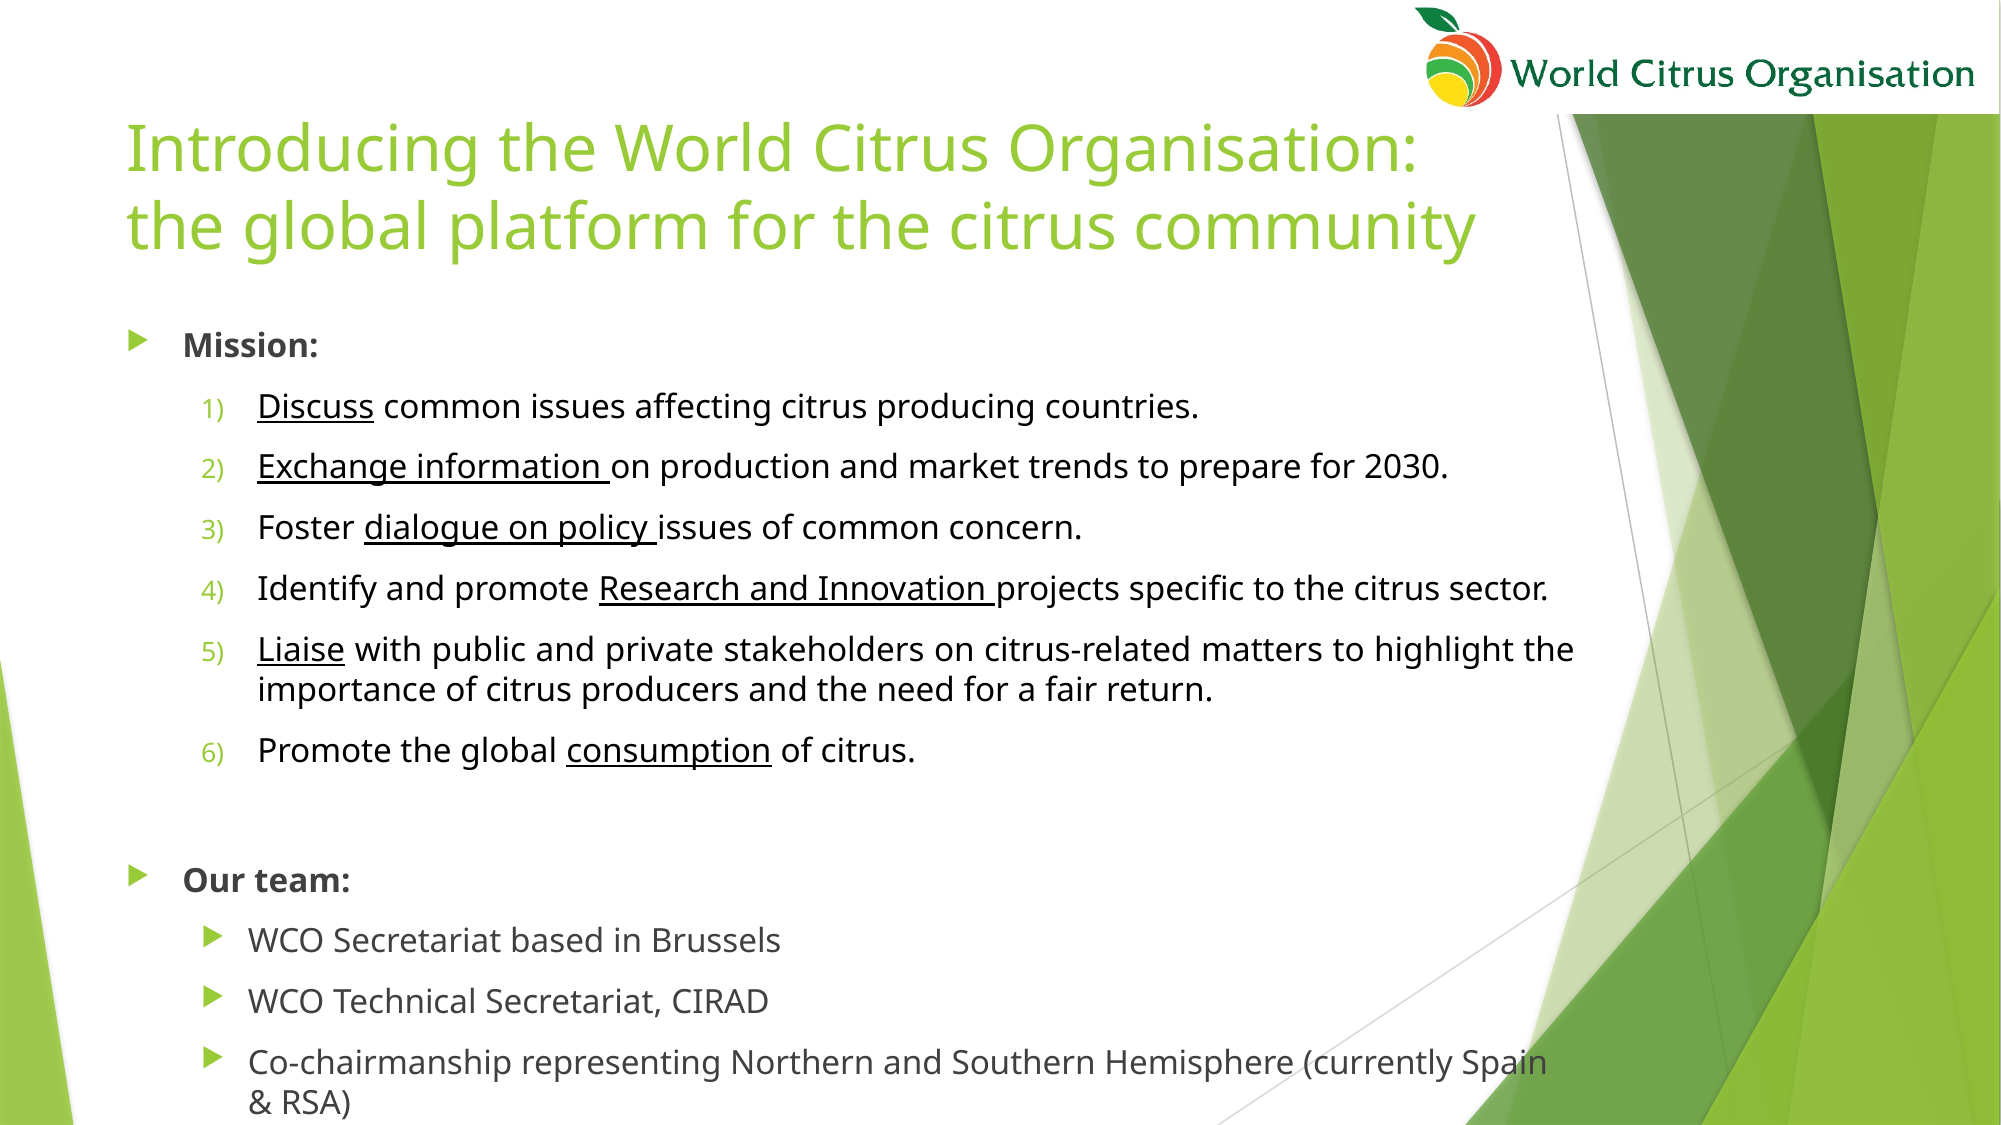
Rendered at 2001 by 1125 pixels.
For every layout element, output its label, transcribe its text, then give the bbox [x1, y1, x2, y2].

title Introducing the World Citrus Organisation: the global platform for the citrus community [111, 99, 1522, 316]
picture [1390, 0, 2000, 114]
list Mission: Discuss common issues affecting citrus producing countries. Exchange information on production and market trends to prepare for 2030. Foster dialogue on policy issues of common concern. Identify and promote Research and Innovation projects specific to the citrus sector. Liaise with public and private stakeholders on citrus-related matters to highlight the importance of citrus producers and the need for a fair return. Promote the global consumption of citrus. Our team: WCO Secretariat based in Brussels WCO Technical Secretariat, CIRAD Co-chairmanship representing Northern and Southern Hemisphere (currently Spain & RSA) [111, 316, 1592, 835]
